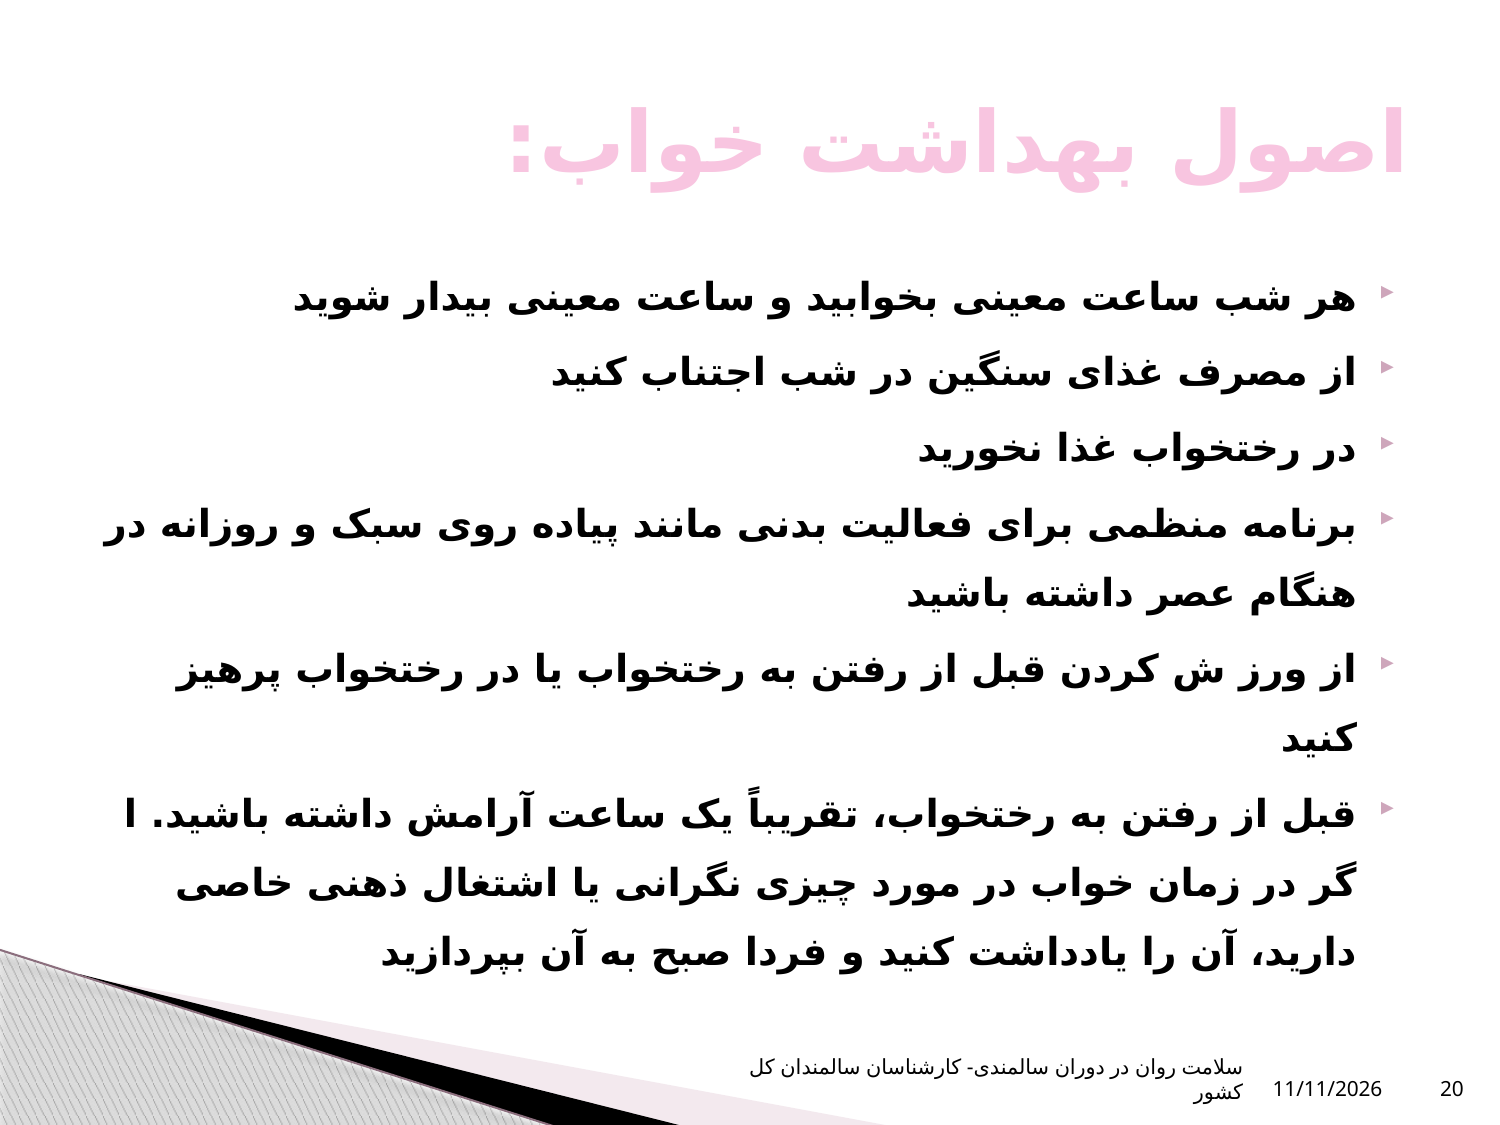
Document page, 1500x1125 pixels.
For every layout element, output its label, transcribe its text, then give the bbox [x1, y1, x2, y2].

footer سلامت روان در دوران سالمندی- کارشناسان سالمندان کل کشور [718, 1051, 1258, 1112]
slide_number 20 [1418, 1051, 1479, 1112]
title اصول بهداشت خواب: [75, 45, 1425, 233]
list هر شب ساعت معینی بخوابید و ساعت معینی بیدار شوید از مصرف غذای سنگین در شب اجتناب کنید در رختخواب غذا نخورید برنامه منظمی برای فعالیت بدنی مانند پیاده روی سبک و روزانه در هنگام عصر داشته باشید از ورز ش کردن قبل از رفتن به رختخواب یا در رختخواب پرهیز کنید قبل از رفتن به رختخواب، تقریباً یک ساعت آرامش داشته باشید. ا گر در زمان خواب در مورد چیزی نگرانی یا اشتغال ذهنی خاصی دارید، آن را یادداشت کنید و فردا صبح به آن بپردازید [75, 241, 1422, 986]
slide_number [1258, 1051, 1418, 1112]
